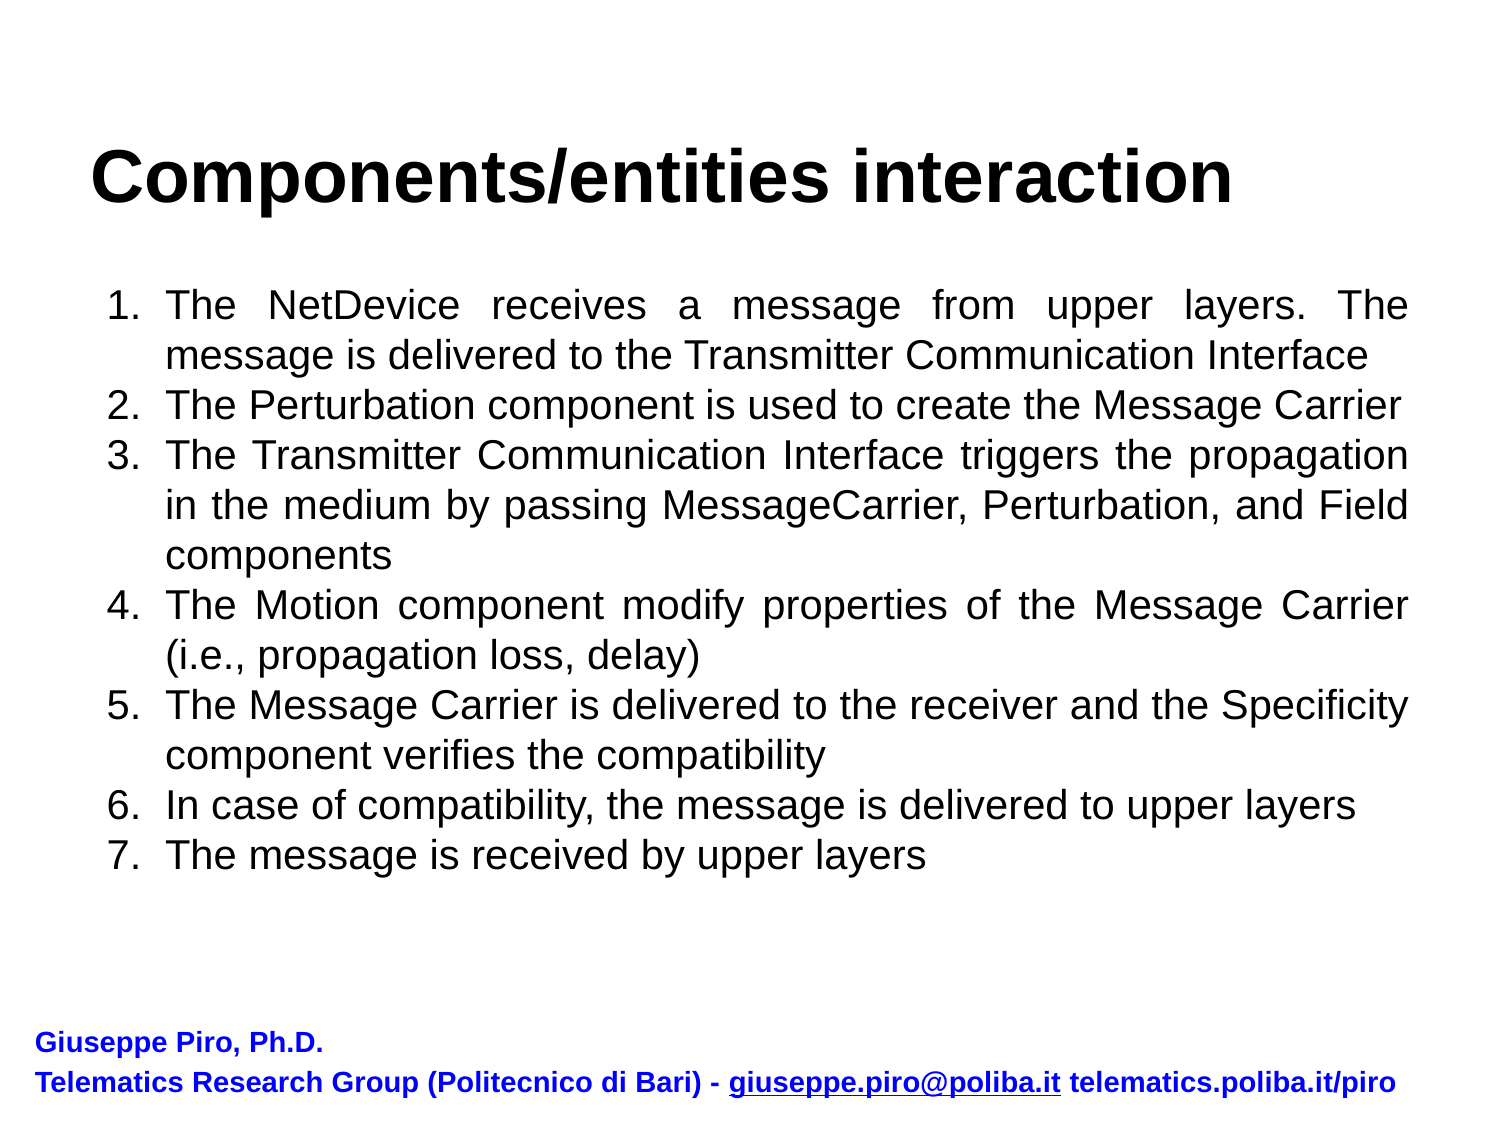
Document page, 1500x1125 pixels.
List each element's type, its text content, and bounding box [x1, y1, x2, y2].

subtitle Giuseppe Piro, Ph.D. Telematics Research Group (Politecnico di Bari) - giuseppe.piro@poliba.it telematics.poliba.it/piro [19, 1003, 1481, 1088]
title Components/entities interaction [75, 45, 1425, 233]
list The NetDevice receives a message from upper layers. The message is delivered to the Transmitter Communication Interface The Perturbation component is used to create the Message Carrier The Transmitter Communication Interface triggers the propagation in the medium by passing MessageCarrier, Perturbation, and Field components The Motion component modify properties of the Message Carrier (i.e., propagation loss, delay) The Message Carrier is delivered to the receiver and the Specificity component verifies the compatibility In case of compatibility, the message is delivered to upper layers The message is received by upper layers [75, 262, 1425, 1003]
